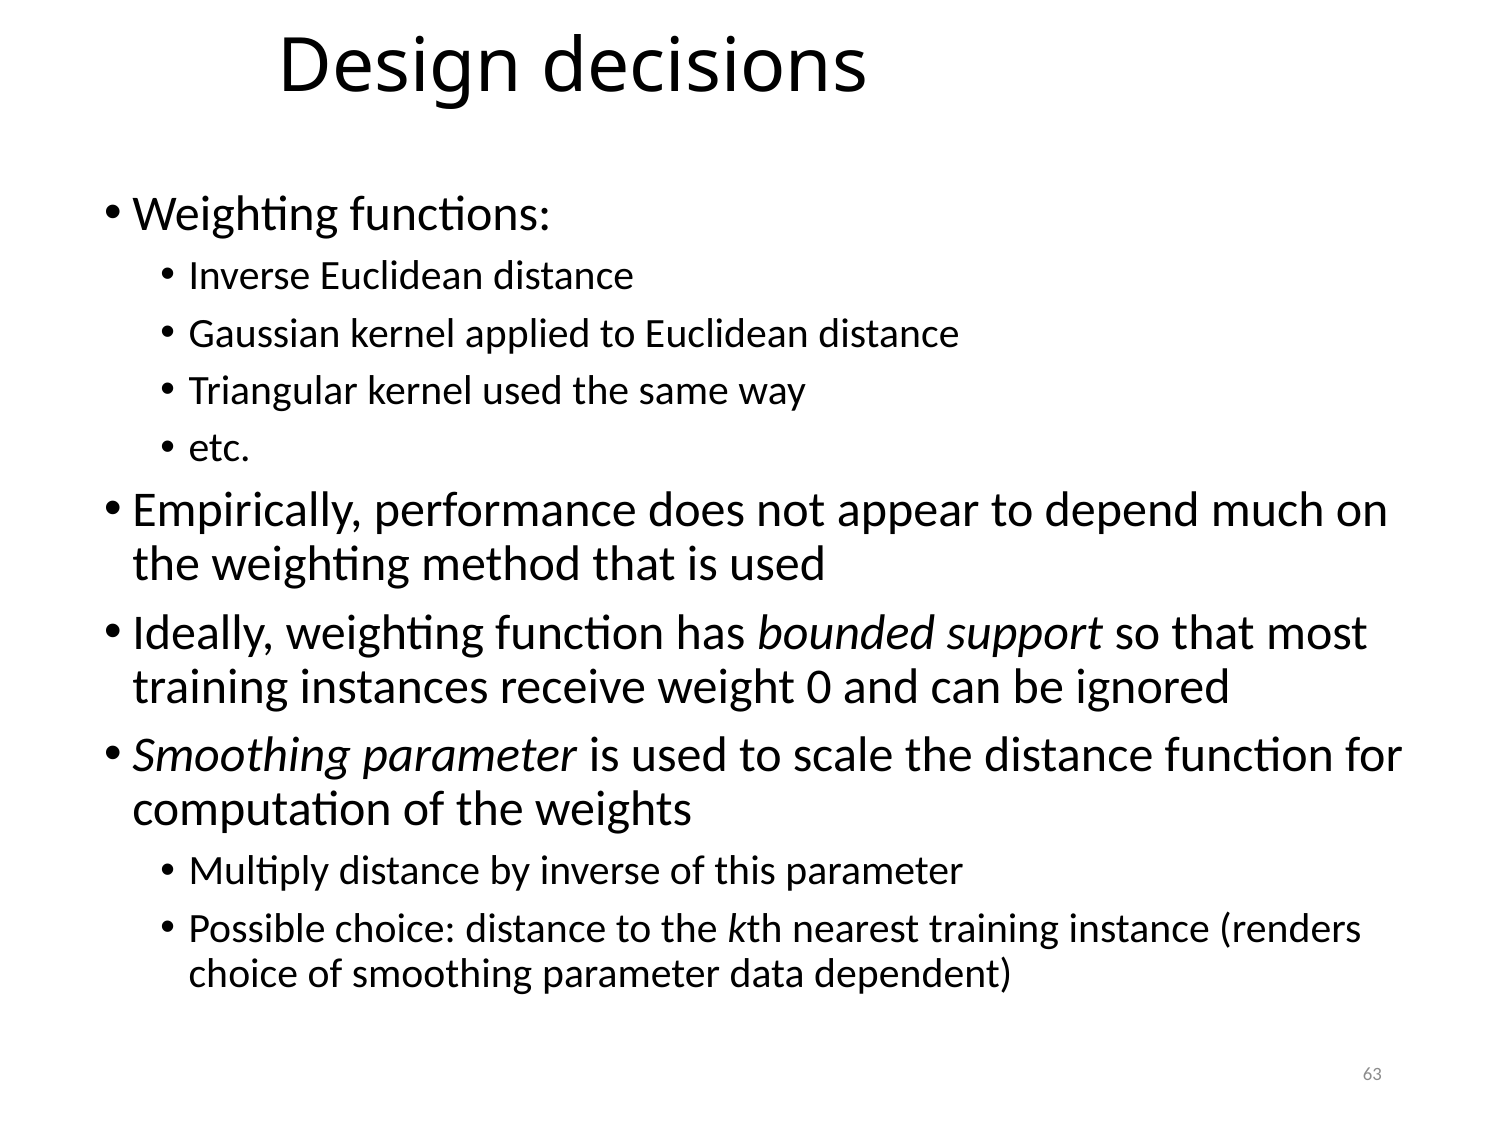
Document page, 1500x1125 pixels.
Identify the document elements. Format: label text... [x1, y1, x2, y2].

slide_number 63 [1059, 1042, 1397, 1103]
list Weighting functions: Inverse Euclidean distance Gaussian kernel applied to Euclidean distance Triangular kernel used the same way etc. Empirically, performance does not appear to depend much on the weighting method that is used Ideally, weighting function has bounded support so that most training instances receive weight 0 and can be ignored Smoothing parameter is used to scale the distance function for computation of the weights Multiply distance by inverse of this parameter Possible choice: distance to the kth nearest training instance (renders choice of smoothing parameter data dependent) [89, 179, 1422, 1004]
title Design decisions [262, 0, 1500, 148]
